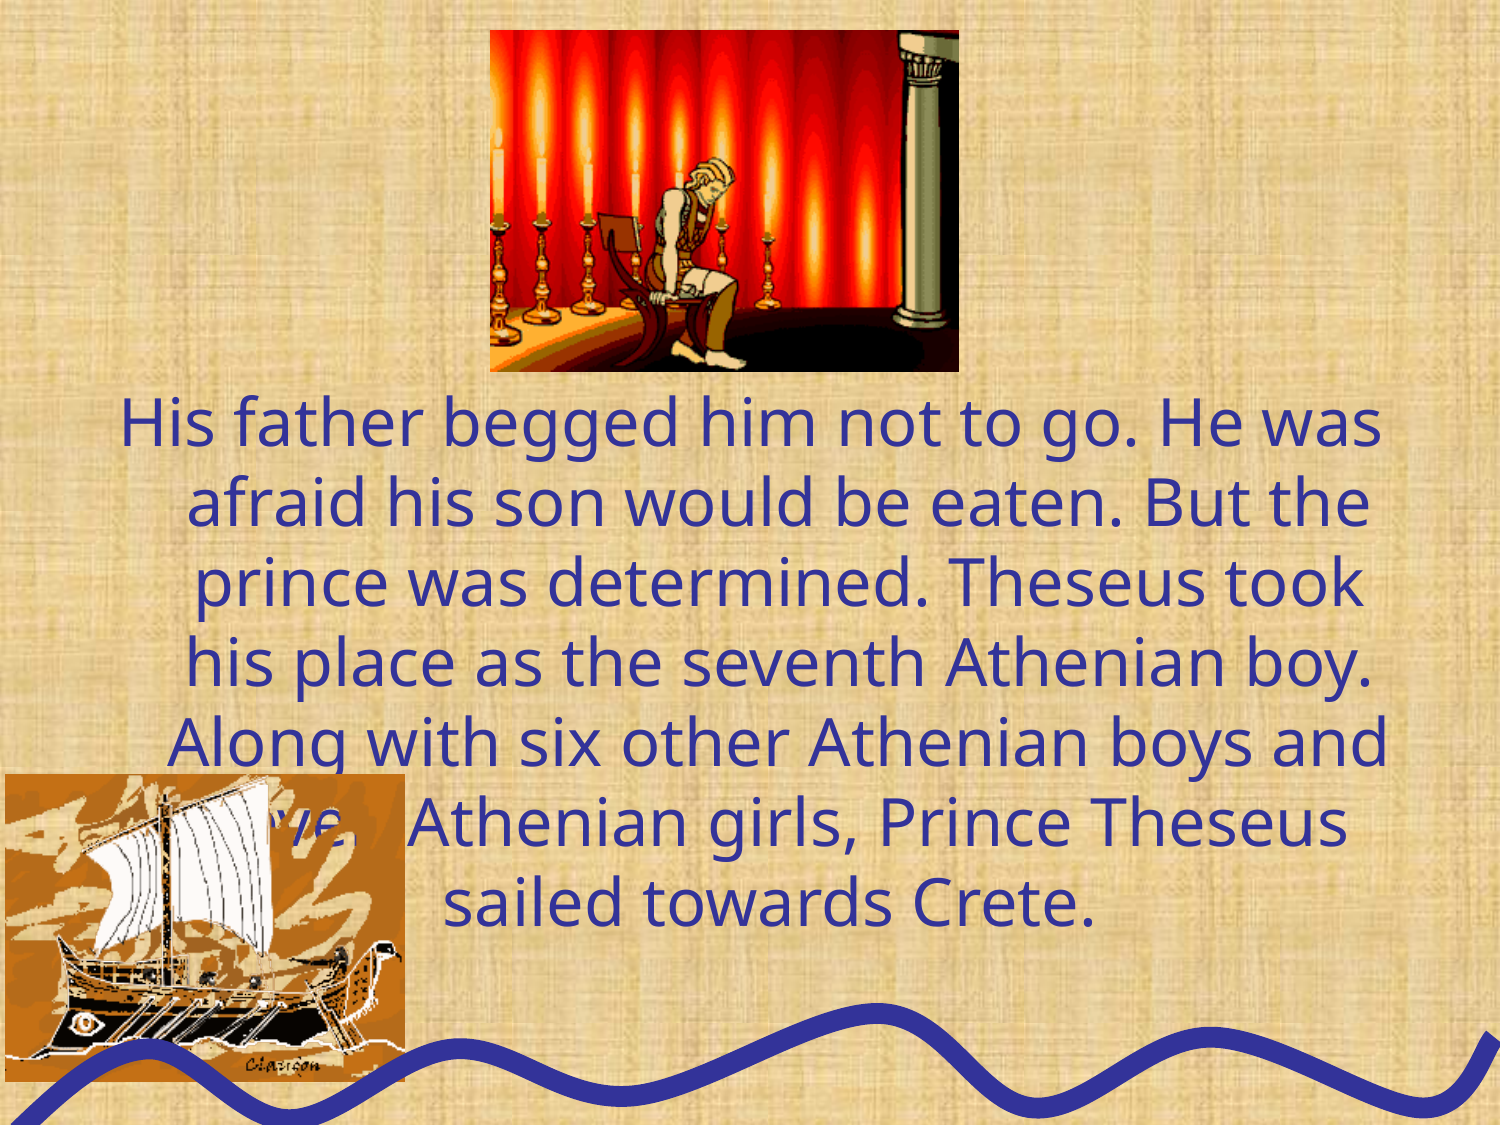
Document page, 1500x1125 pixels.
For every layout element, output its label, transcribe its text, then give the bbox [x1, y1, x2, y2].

picture [0, 0, 1500, 1125]
list His father begged him not to go. He was afraid his son would be eaten. But the prince was determined. Theseus took his place as the seventh Athenian boy. Along with six other Athenian boys and seven Athenian girls, Prince Theseus sailed towards Crete. [76, 278, 1428, 1022]
text_box [24, 1013, 1495, 1125]
